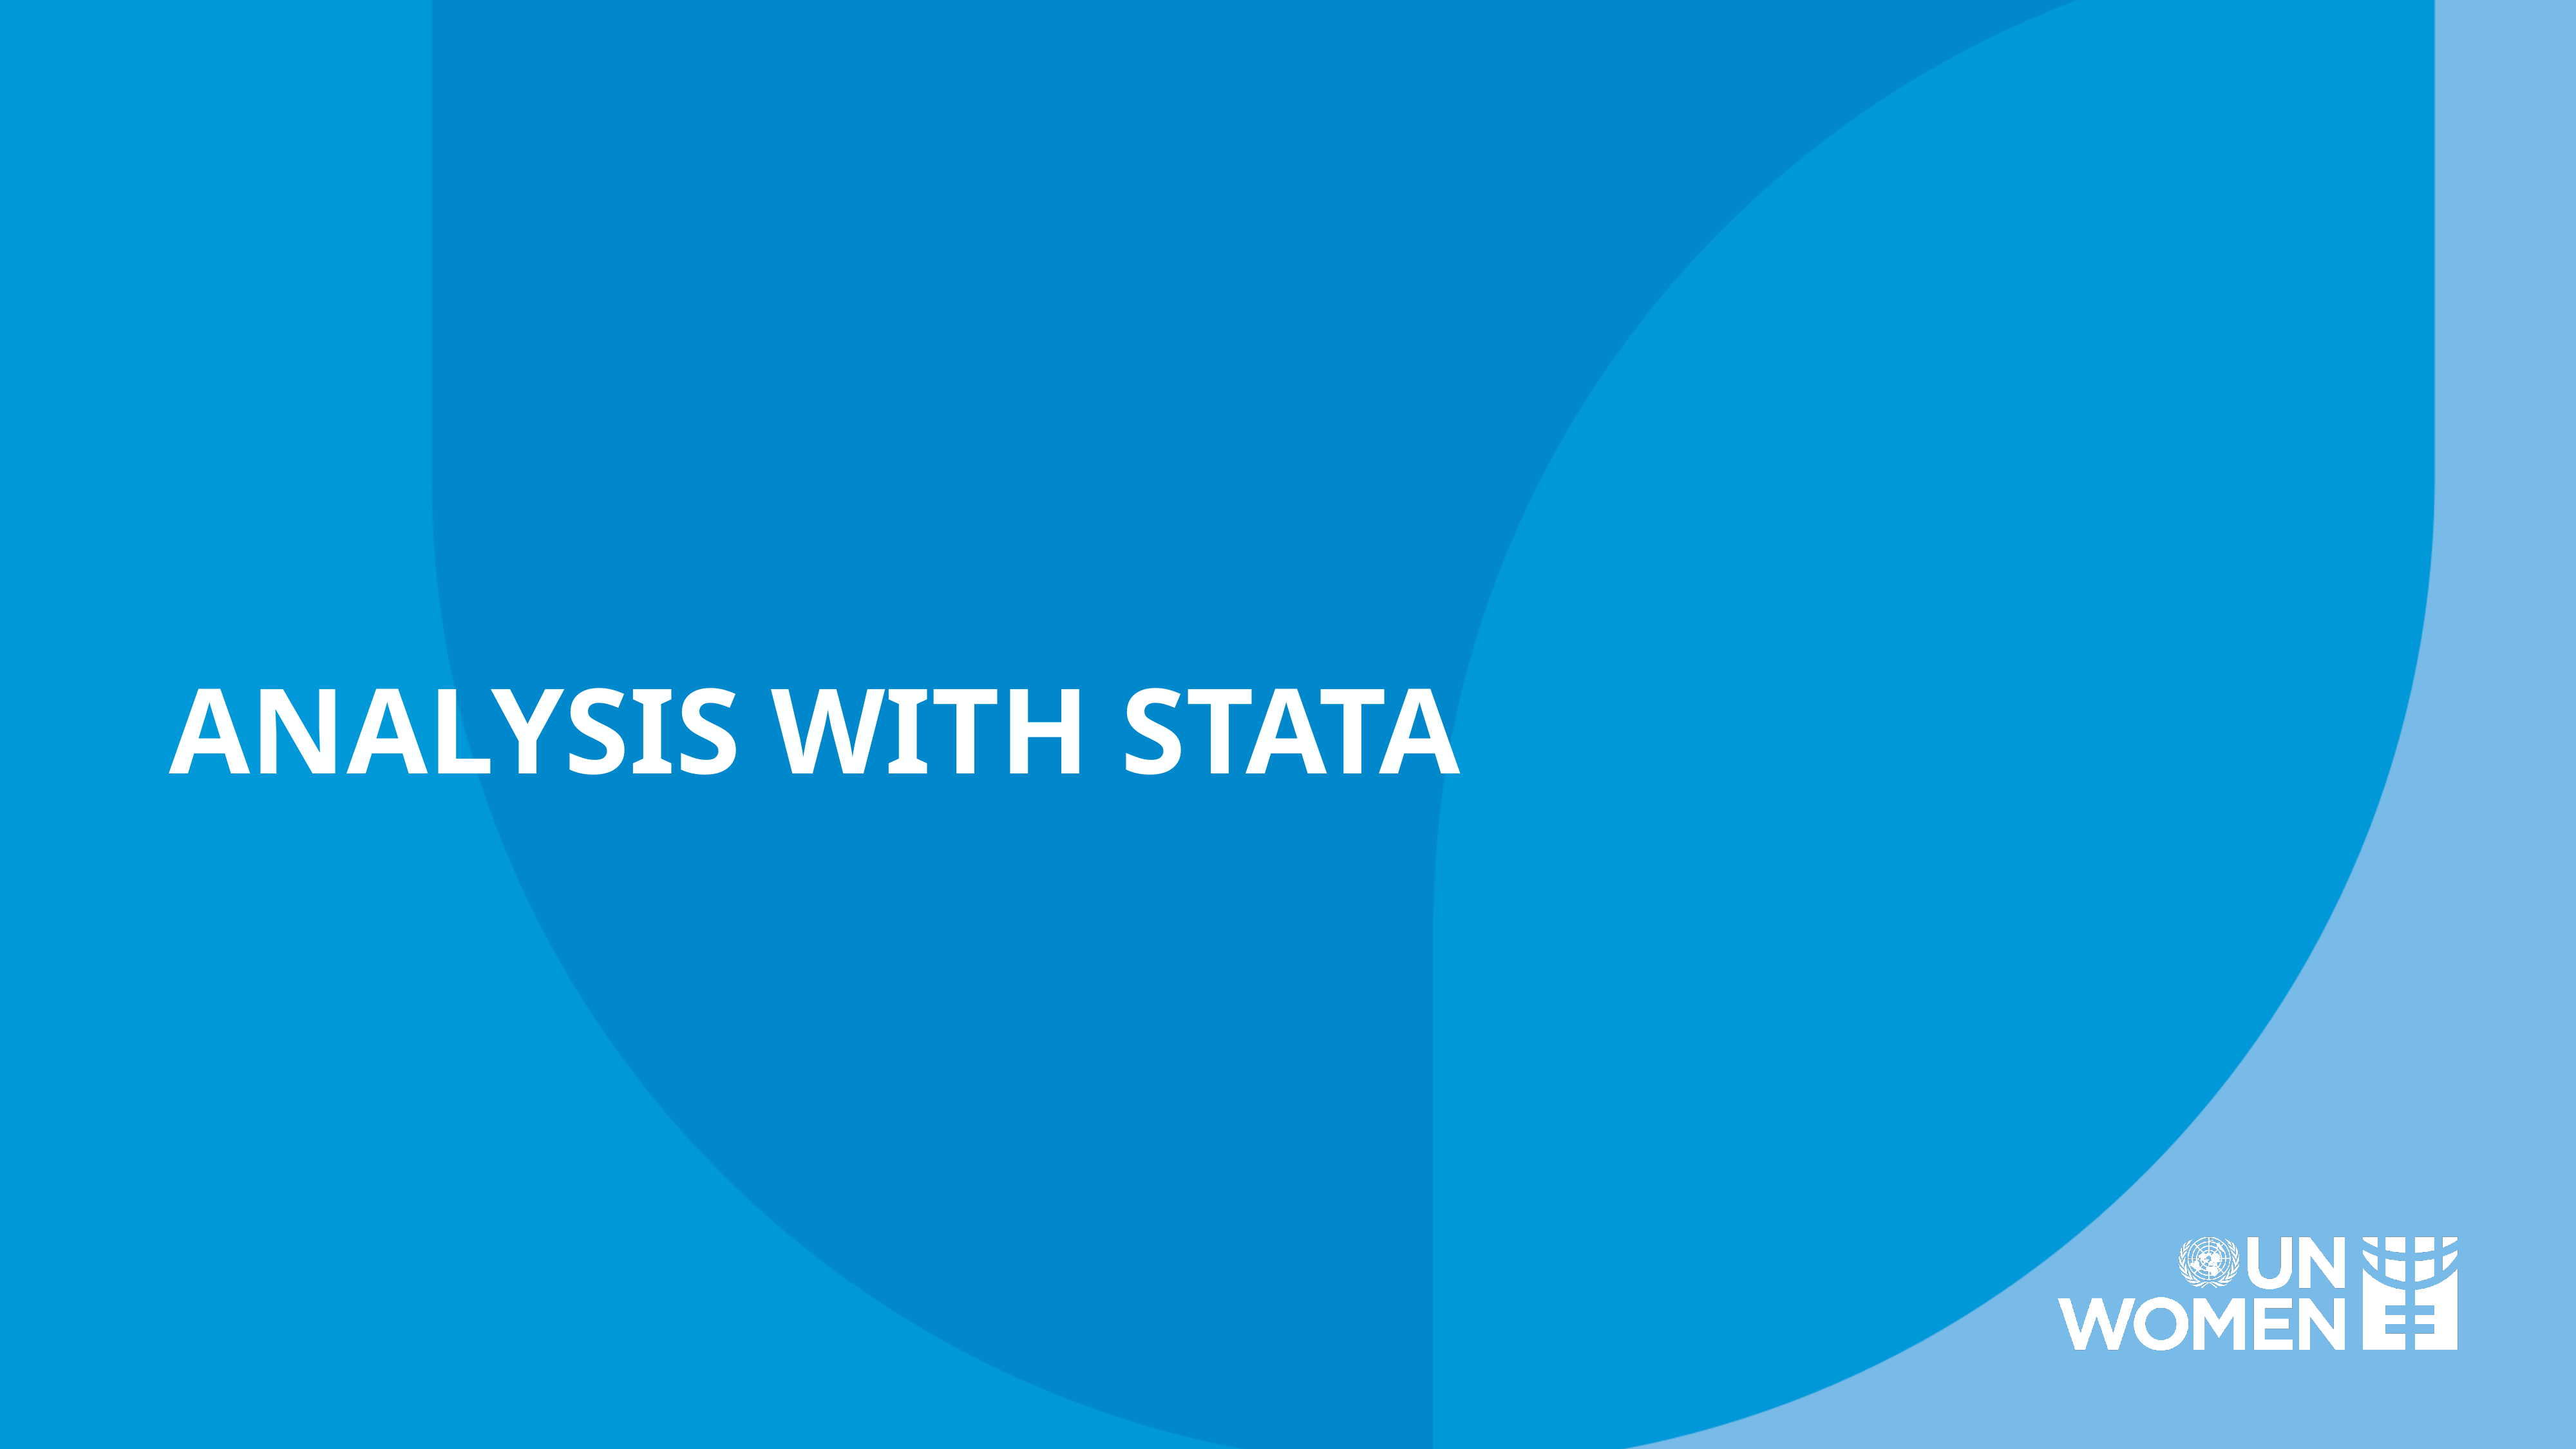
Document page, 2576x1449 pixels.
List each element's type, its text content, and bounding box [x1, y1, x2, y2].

picture [2052, 1231, 2463, 1414]
list ANALYSIS WITH STATA [169, 583, 1667, 870]
